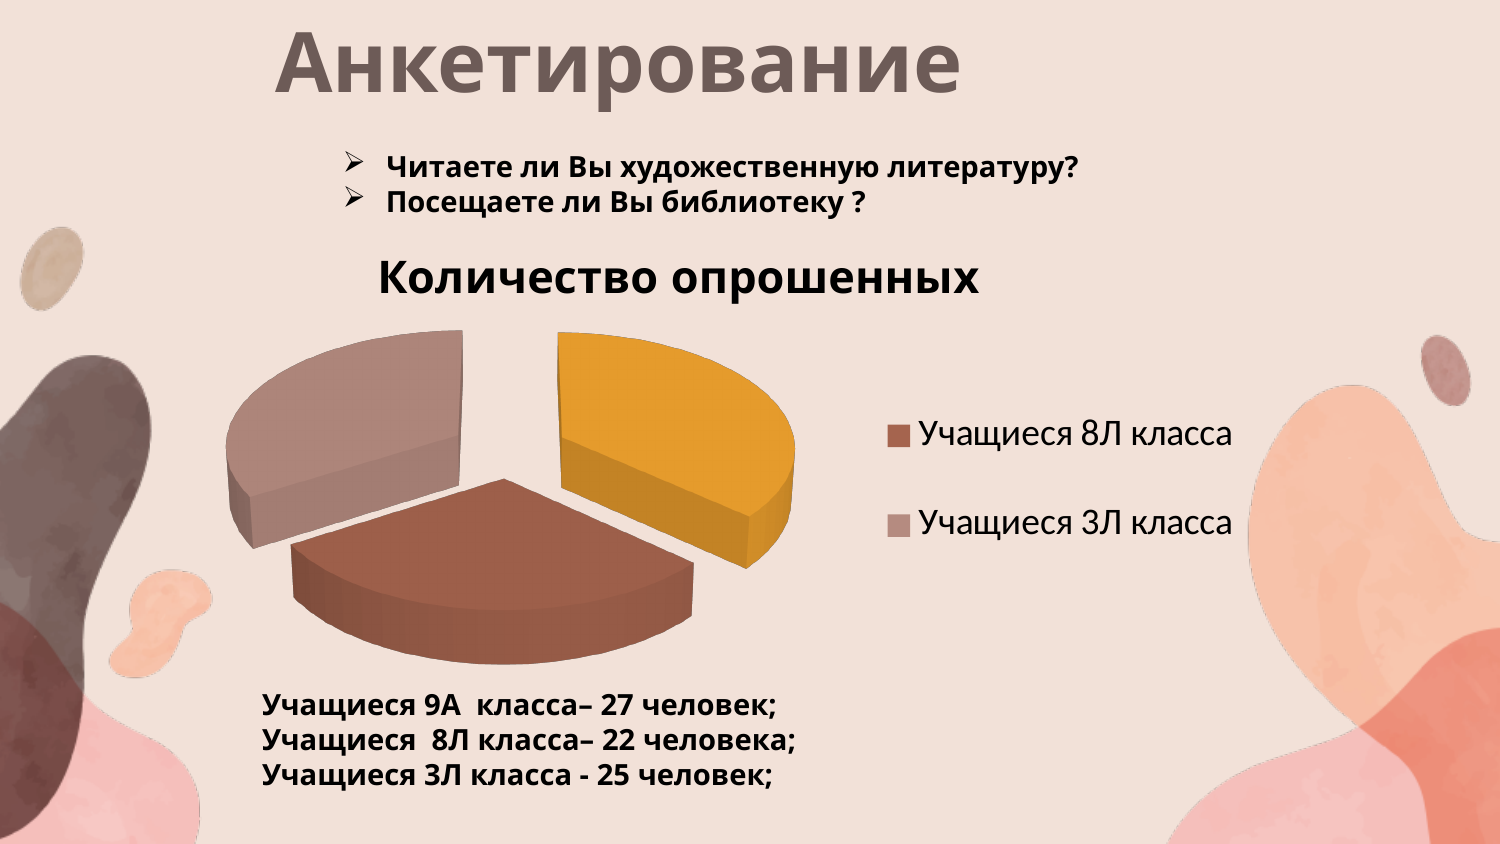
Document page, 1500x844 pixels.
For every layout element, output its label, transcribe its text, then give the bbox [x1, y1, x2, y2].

chart [93, 213, 1265, 679]
title Анкетирование [54, 0, 1184, 119]
picture [0, 0, 1500, 844]
text_box Читаете ли Вы художественную литературу? Посещаете ли Вы библиотеку ? [328, 141, 1392, 226]
text_box Учащиеся 9А класса– 27 человек; Учащиеся 8Л класса– 22 человека; Учащиеся 3Л класса - 25 человек; [247, 688, 992, 799]
